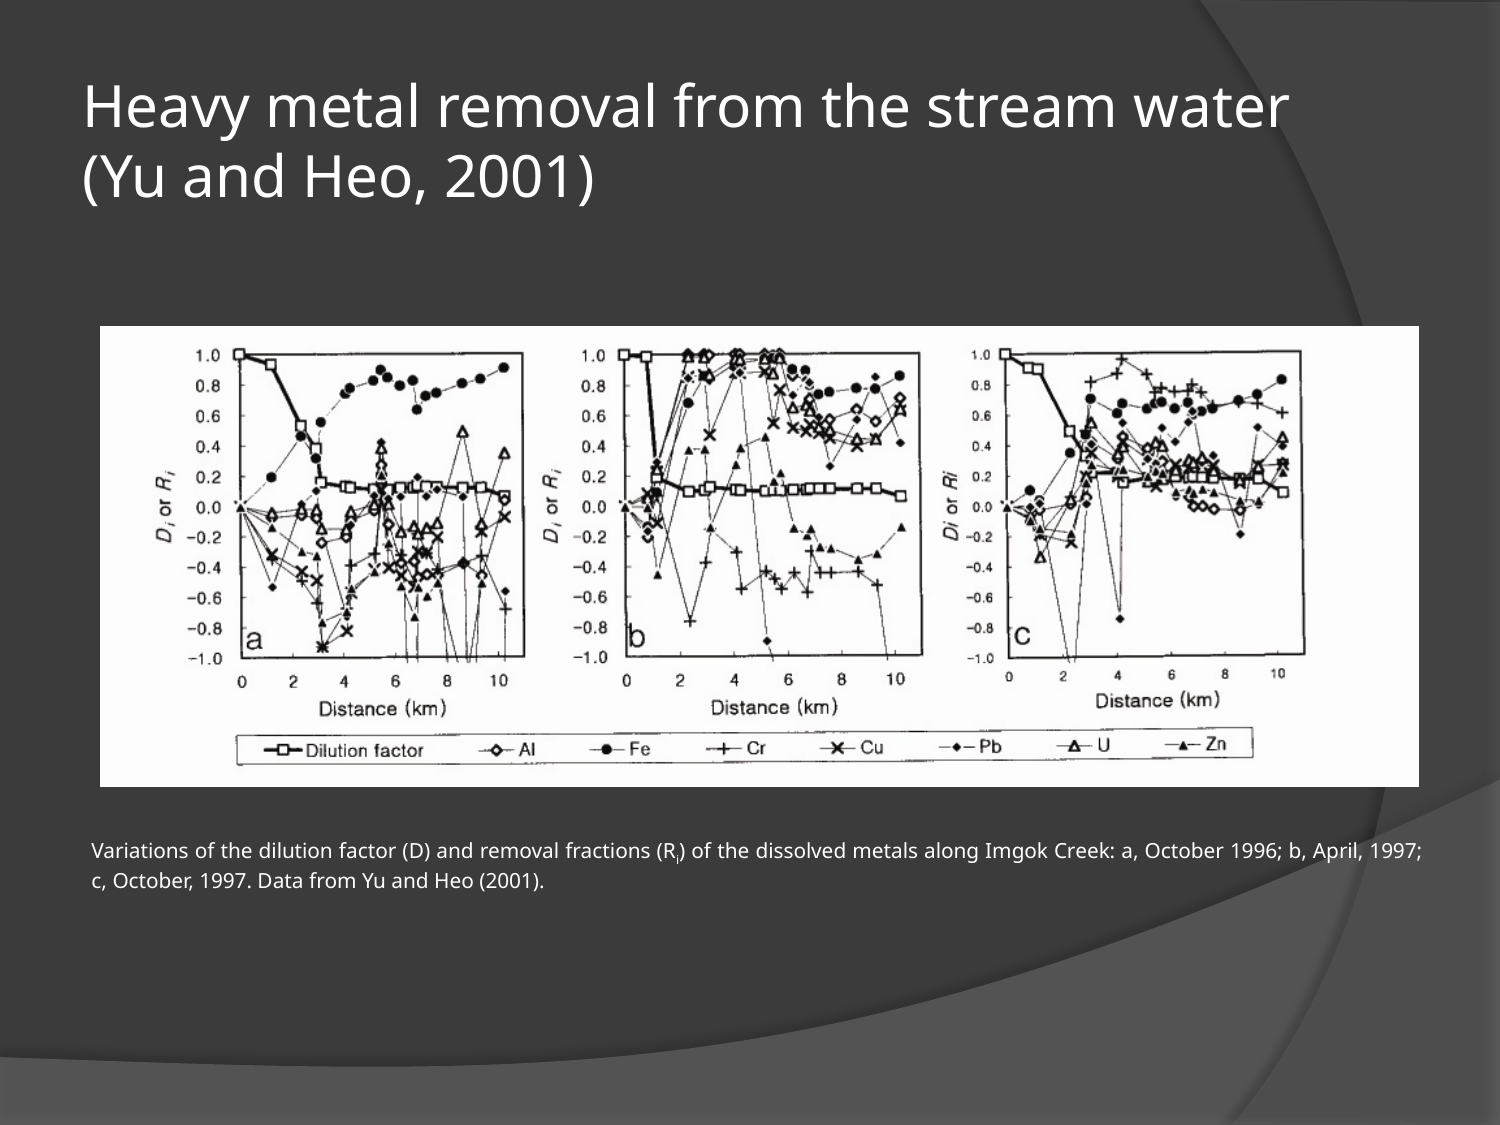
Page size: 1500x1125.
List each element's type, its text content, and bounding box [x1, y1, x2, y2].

text_box Variations of the dilution factor (D) and removal fractions (Ri) of the dissolved metals along Imgok Creek: a, October 1996; b, April, 1997; c, October, 1997. Data from Yu and Heo (2001). [76, 300, 1437, 900]
picture [100, 325, 1420, 787]
title Heavy metal removal from the stream water (Yu and Heo, 2001) [75, 45, 1300, 233]
